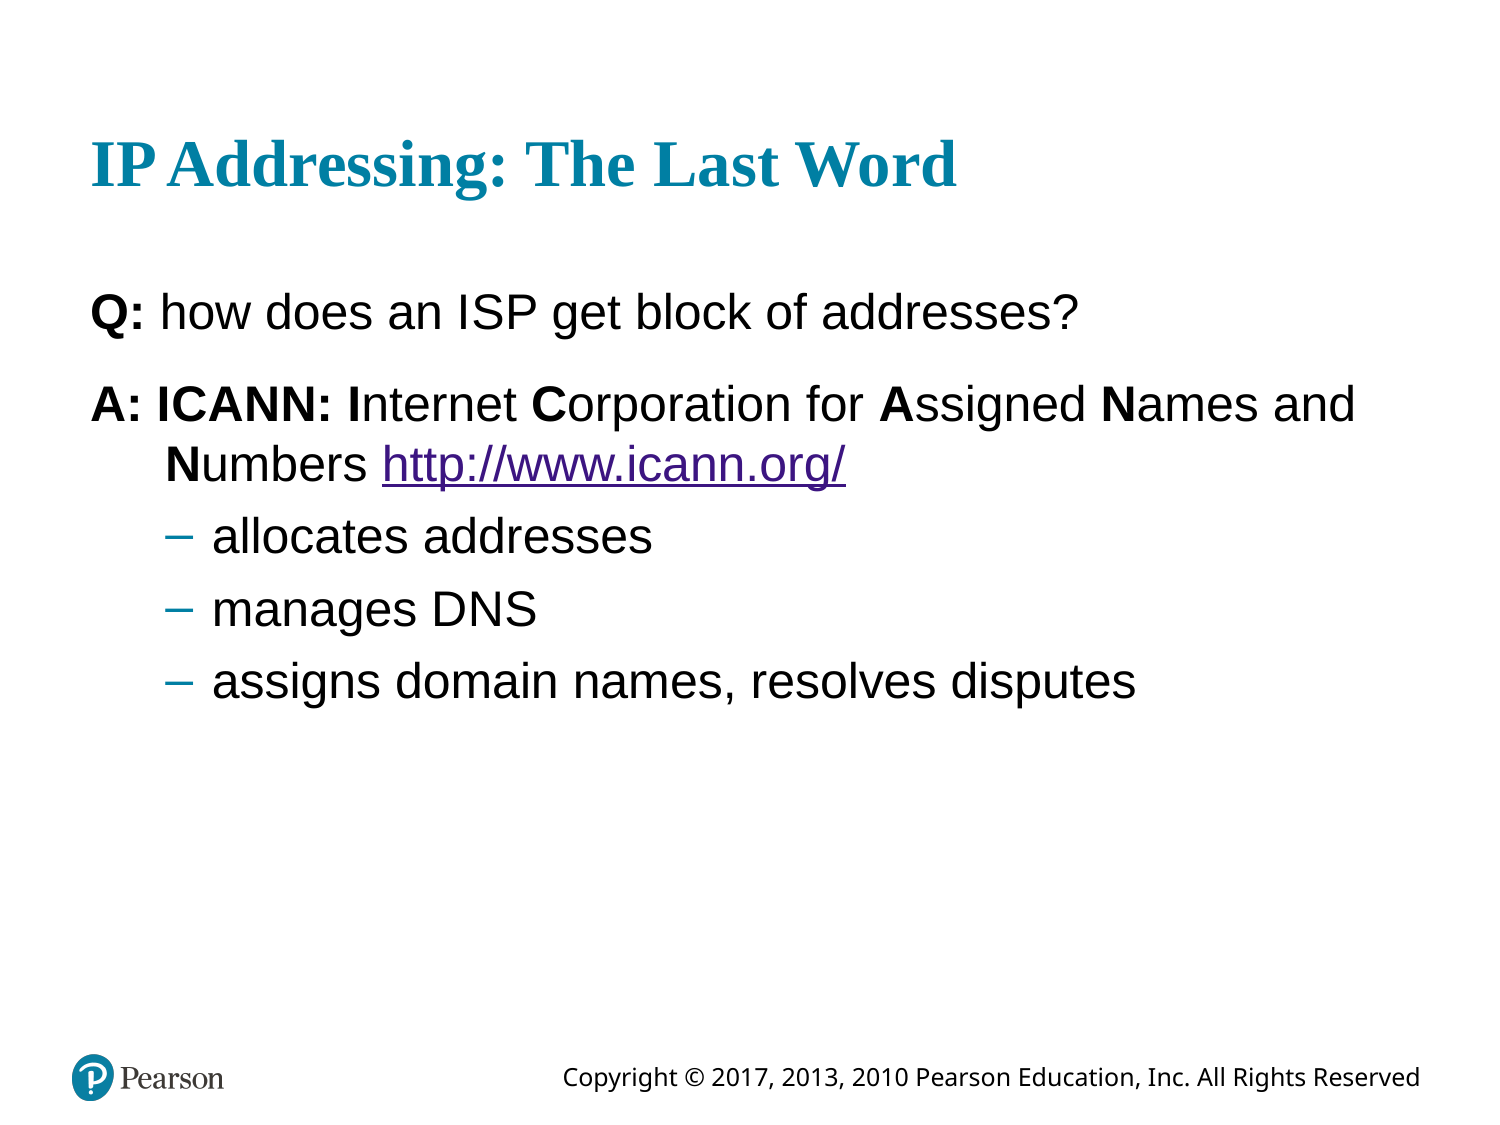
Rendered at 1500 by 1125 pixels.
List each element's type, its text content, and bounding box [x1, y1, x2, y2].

picture [80, 1063, 106, 1088]
title I P Addressing: The Last Word [75, 35, 1425, 216]
list Q: how does an I S P get block of addresses? A: I C A N N: Internet Corporation for Assigned Names and Numbers http://www.icann.org/ allocates addresses manages D N S assigns domain names, resolves disputes [75, 264, 1425, 1008]
picture [98, 1054, 224, 1101]
picture [72, 1087, 83, 1101]
picture [72, 1054, 88, 1070]
